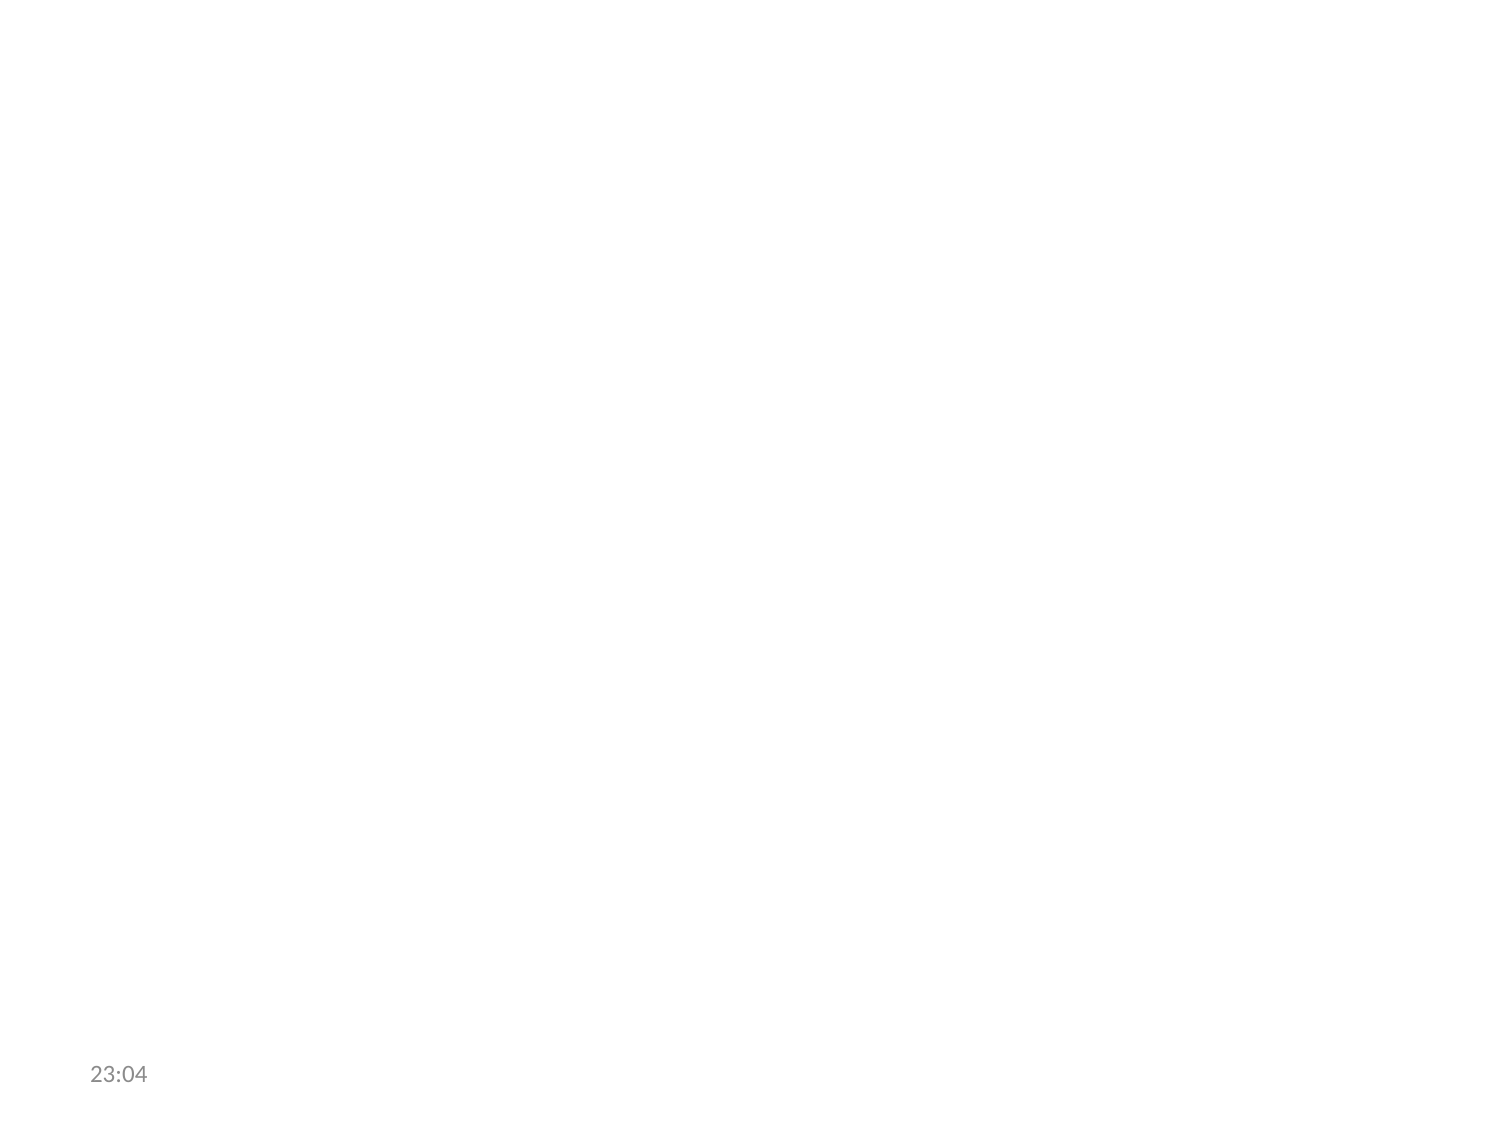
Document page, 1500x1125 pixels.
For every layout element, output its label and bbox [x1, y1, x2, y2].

slide_number [75, 1042, 425, 1103]
